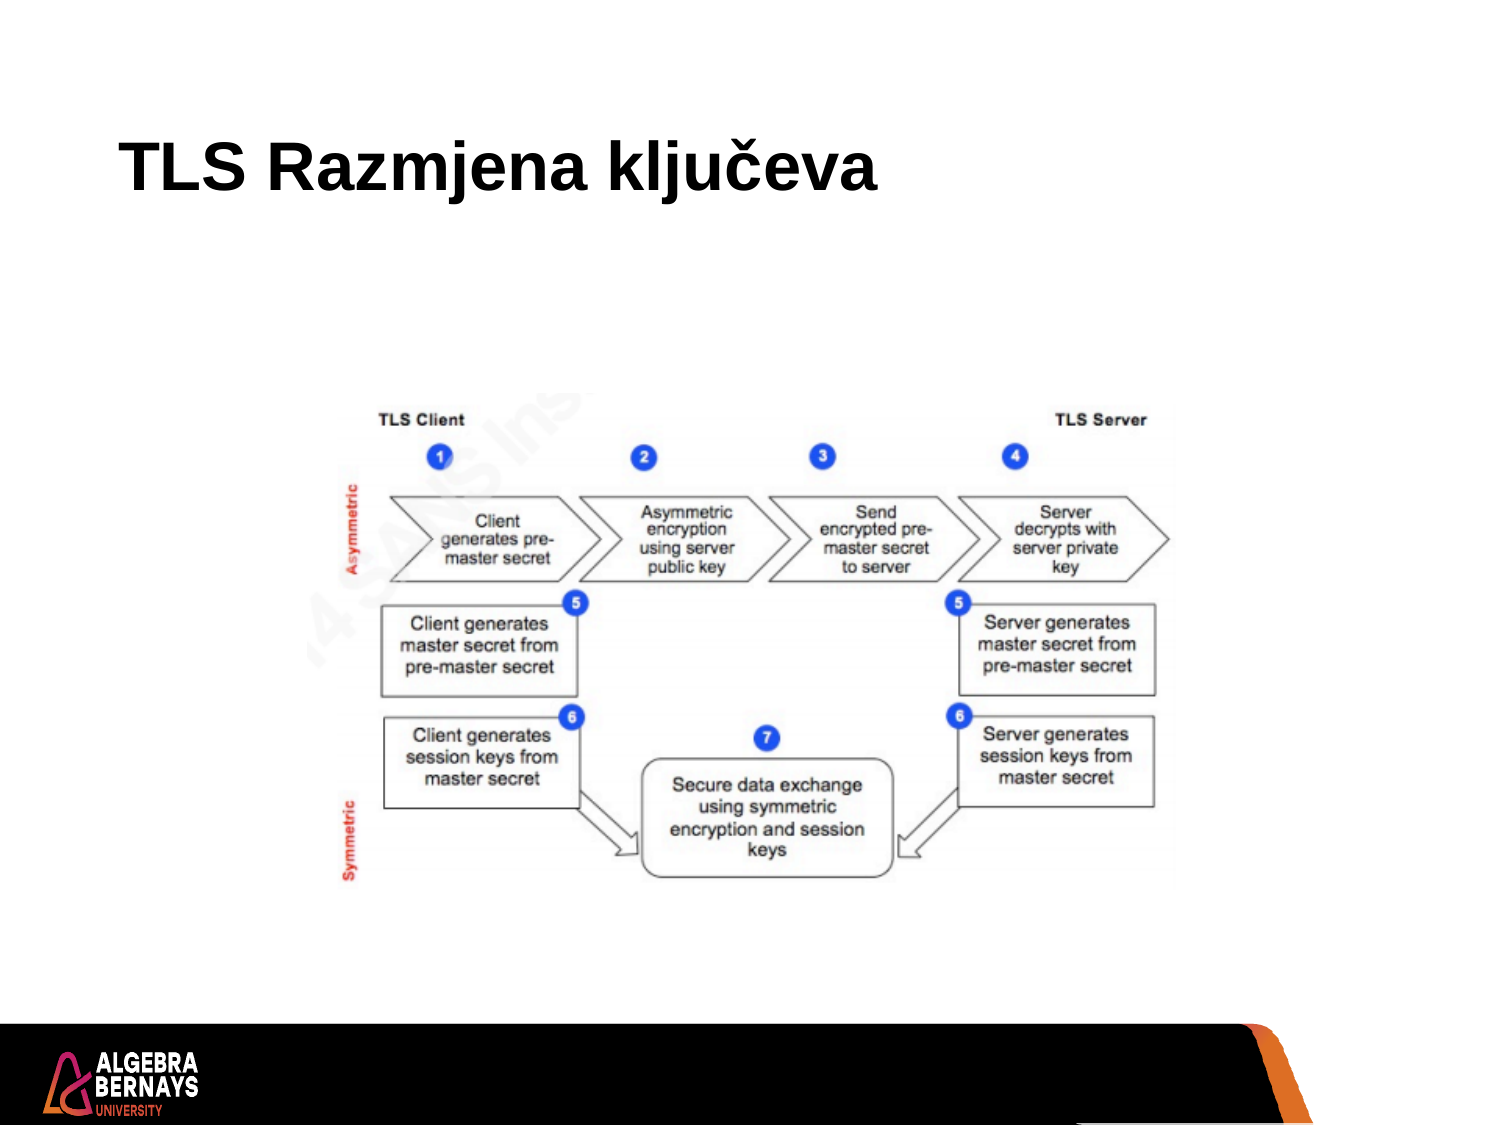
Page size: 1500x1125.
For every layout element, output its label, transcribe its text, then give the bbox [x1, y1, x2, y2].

picture [0, 1023, 1468, 1125]
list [306, 393, 1193, 919]
title TLS Razmjena ključeva [103, 59, 1397, 278]
